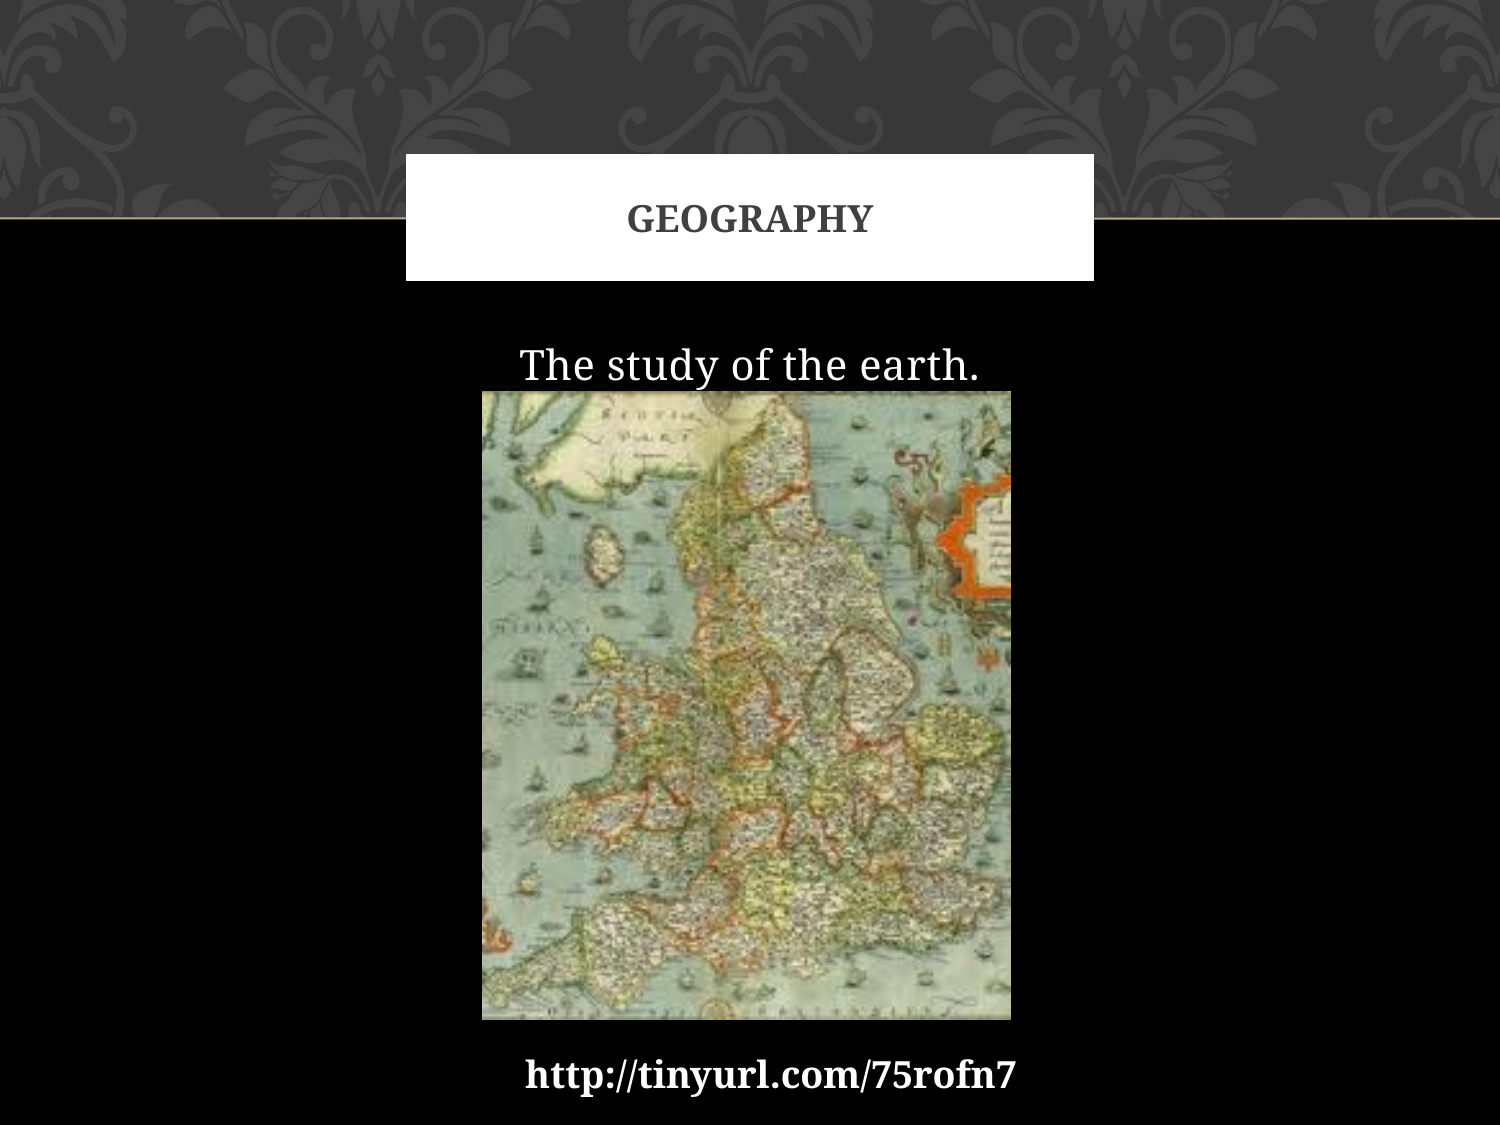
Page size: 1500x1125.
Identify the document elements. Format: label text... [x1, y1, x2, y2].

title Geography [406, 154, 1094, 281]
picture [482, 391, 1011, 1020]
list The study of the earth. [75, 331, 1425, 422]
text_box http://tinyurl.com/75rofn7 [510, 1043, 1173, 1125]
